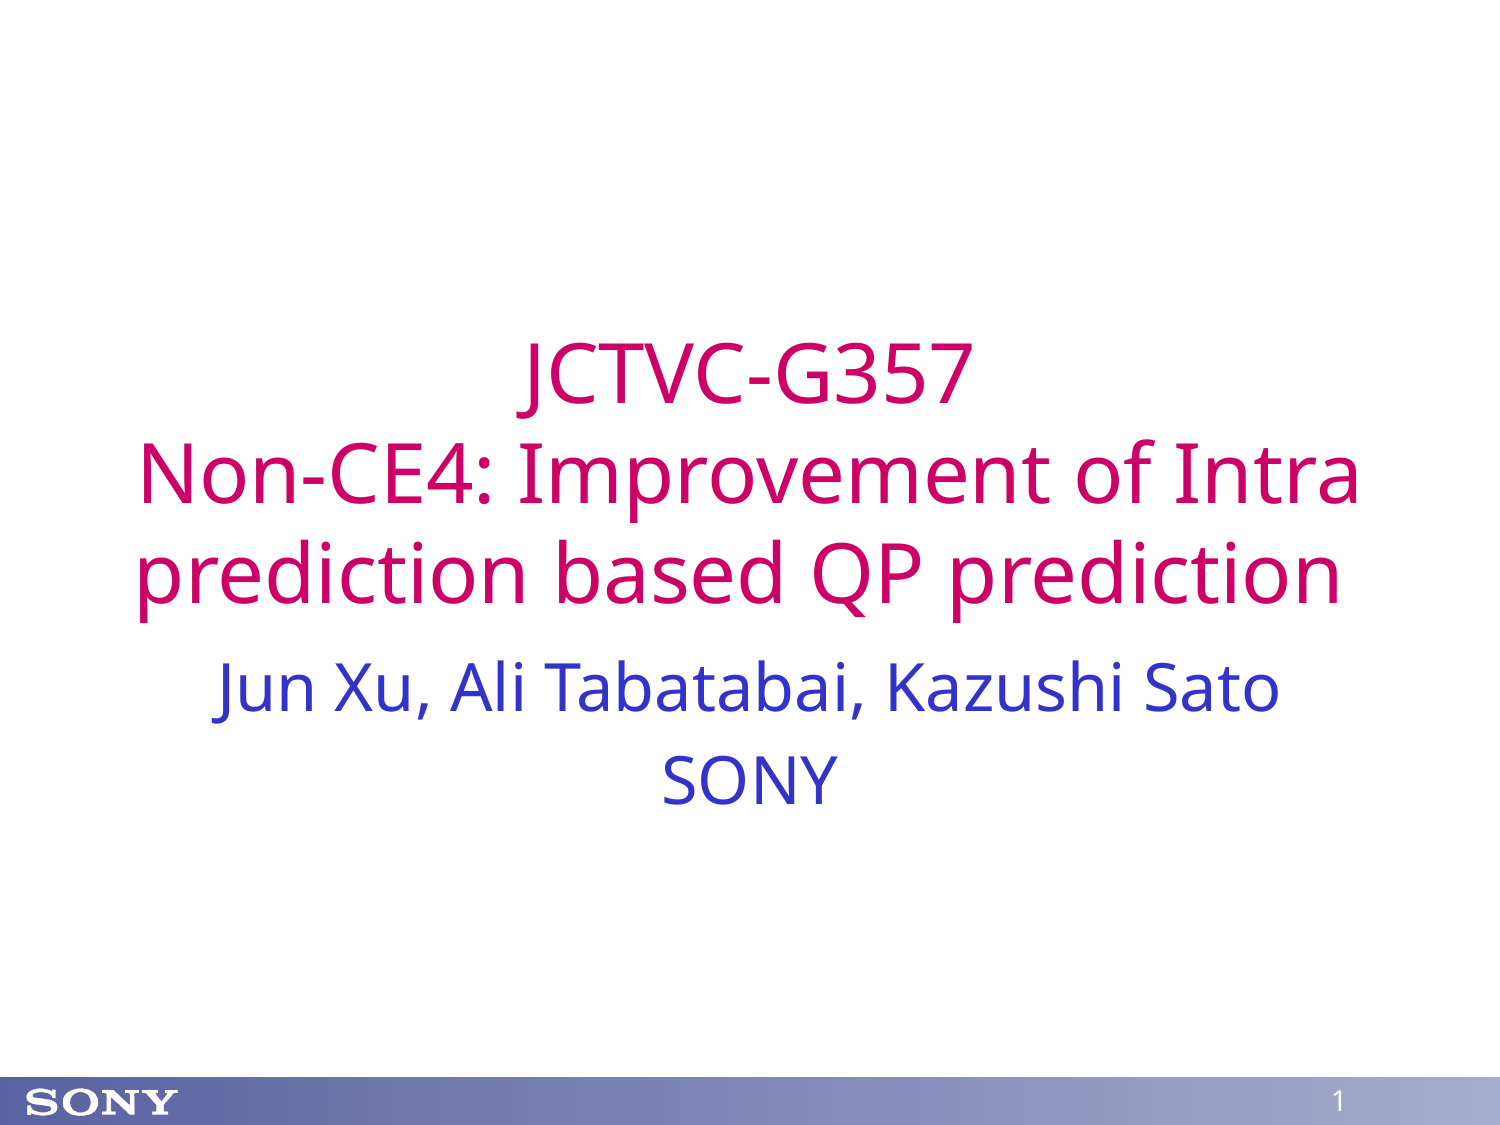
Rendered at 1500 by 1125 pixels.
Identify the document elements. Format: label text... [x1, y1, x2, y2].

slide_number 1 [1049, 1074, 1363, 1125]
subtitle Jun Xu, Ali Tabatabai, Kazushi Sato SONY [168, 637, 1332, 926]
picture [26, 1088, 178, 1116]
title JCTVC-G357 Non-CE4: Improvement of Intra prediction based QP prediction [112, 310, 1388, 630]
